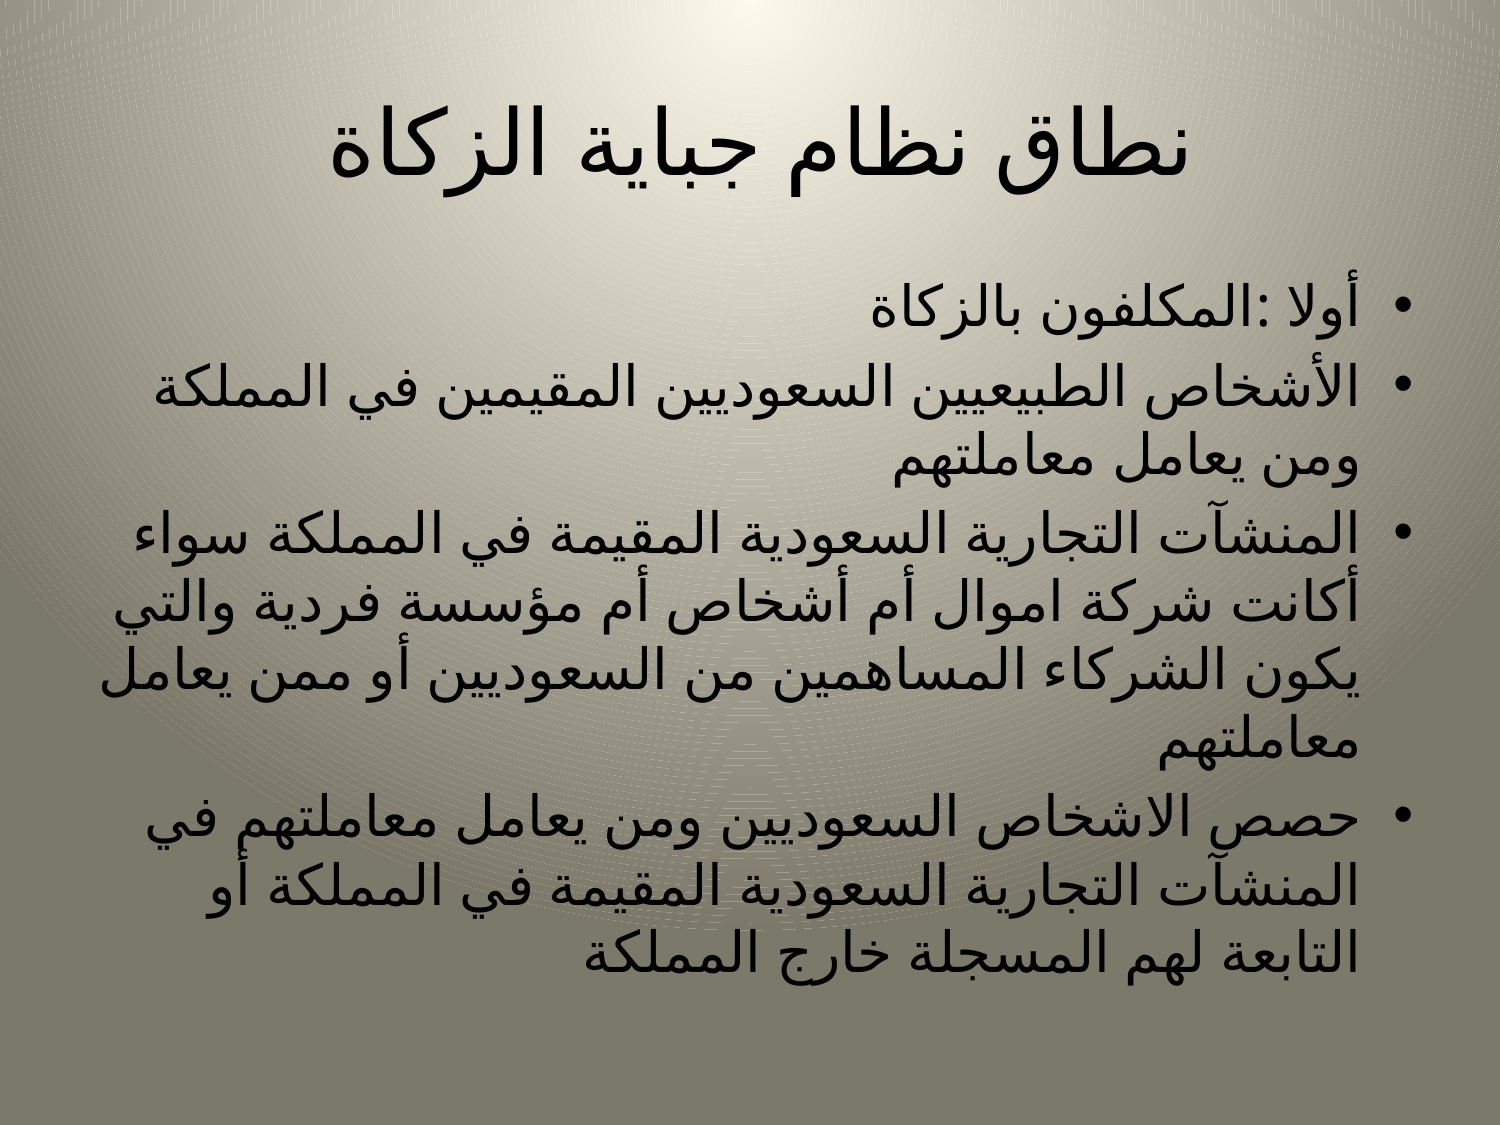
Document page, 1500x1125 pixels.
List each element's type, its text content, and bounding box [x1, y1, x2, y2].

list أولا :المكلفون بالزكاة الأشخاص الطبيعيين السعوديين المقيمين في المملكة ومن يعامل معاملتهم المنشآت التجارية السعودية المقيمة في المملكة سواء أكانت شركة اموال أم أشخاص أم مؤسسة فردية والتي يكون الشركاء المساهمين من السعوديين أو ممن يعامل معاملتهم حصص الاشخاص السعوديين ومن يعامل معاملتهم في المنشآت التجارية السعودية المقيمة في المملكة أو التابعة لهم المسجلة خارج المملكة [75, 262, 1425, 1005]
title نطاق نظام جباية الزكاة [75, 45, 1425, 233]
